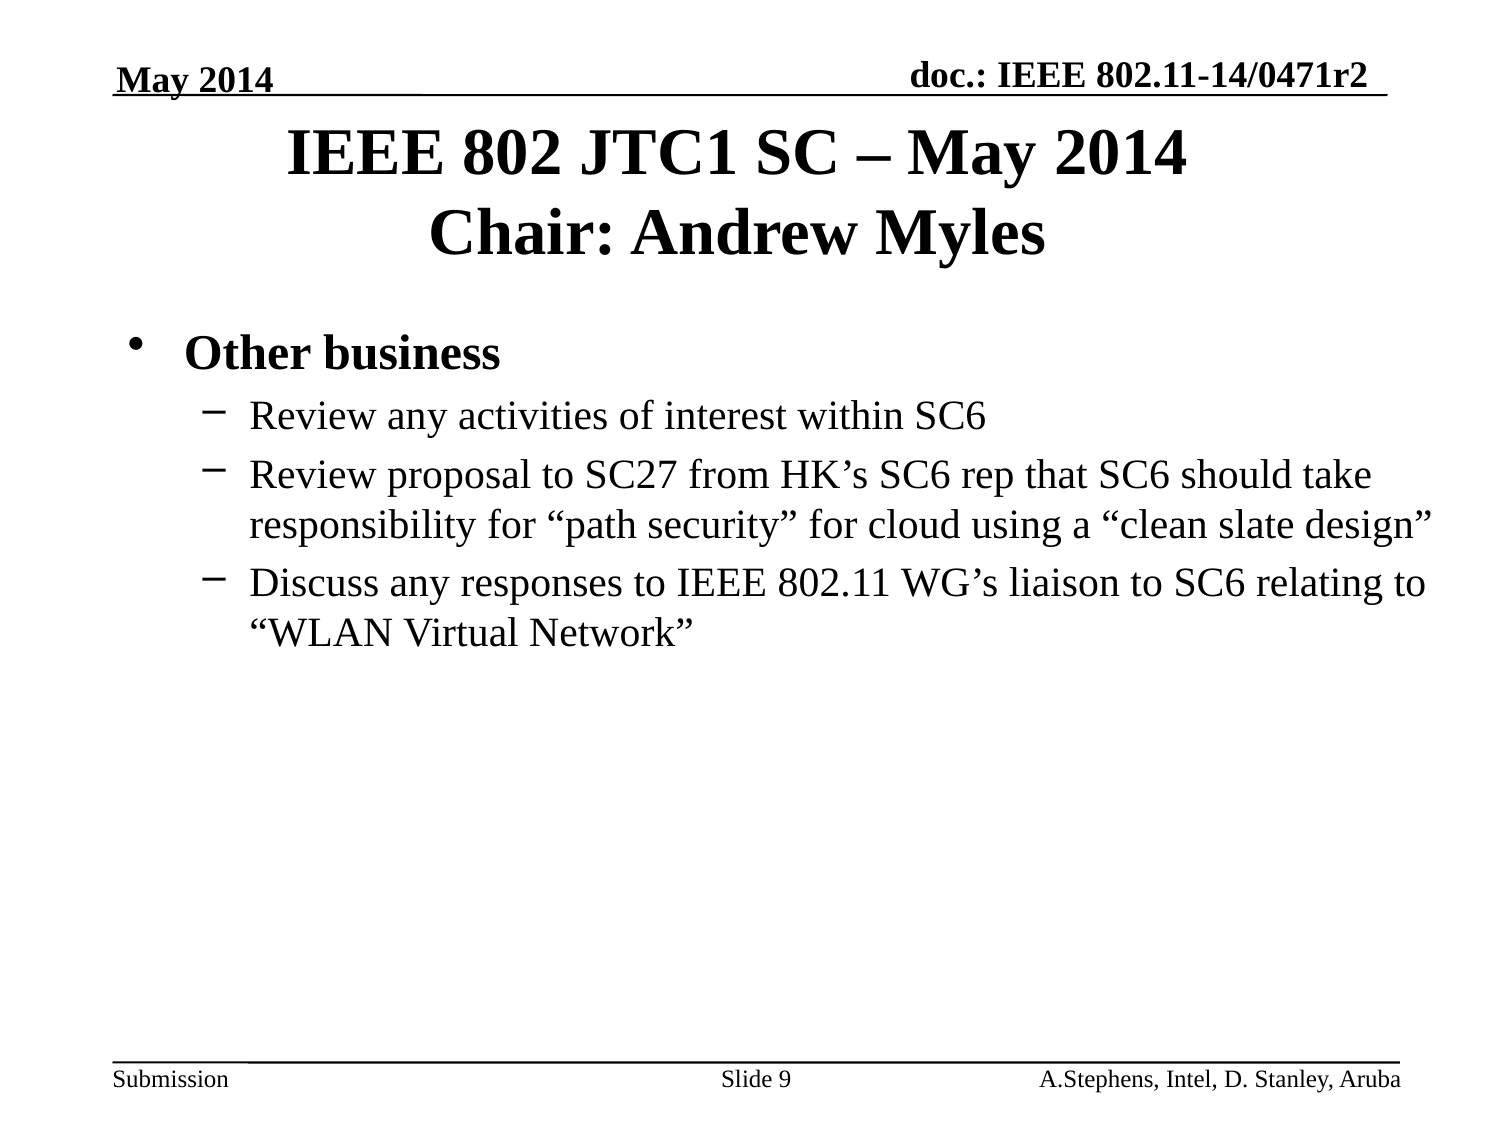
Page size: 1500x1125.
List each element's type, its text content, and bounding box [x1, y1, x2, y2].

list Other business Review any activities of interest within SC6 Review proposal to SC27 from HK’s SC6 rep that SC6 should take responsibility for “path security” for cloud using a “clean slate design” Discuss any responses to IEEE 802.11 WG’s liaison to SC6 relating to “WLAN Virtual Network” [112, 312, 1500, 988]
title IEEE 802 JTC1 SC – May 2014 Chair: Andrew Myles [99, 99, 1375, 275]
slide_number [116, 54, 275, 99]
slide_number Slide 9 [720, 1062, 792, 1093]
footer A.Stephens, Intel, D. Stanley, Aruba [1034, 1062, 1402, 1093]
